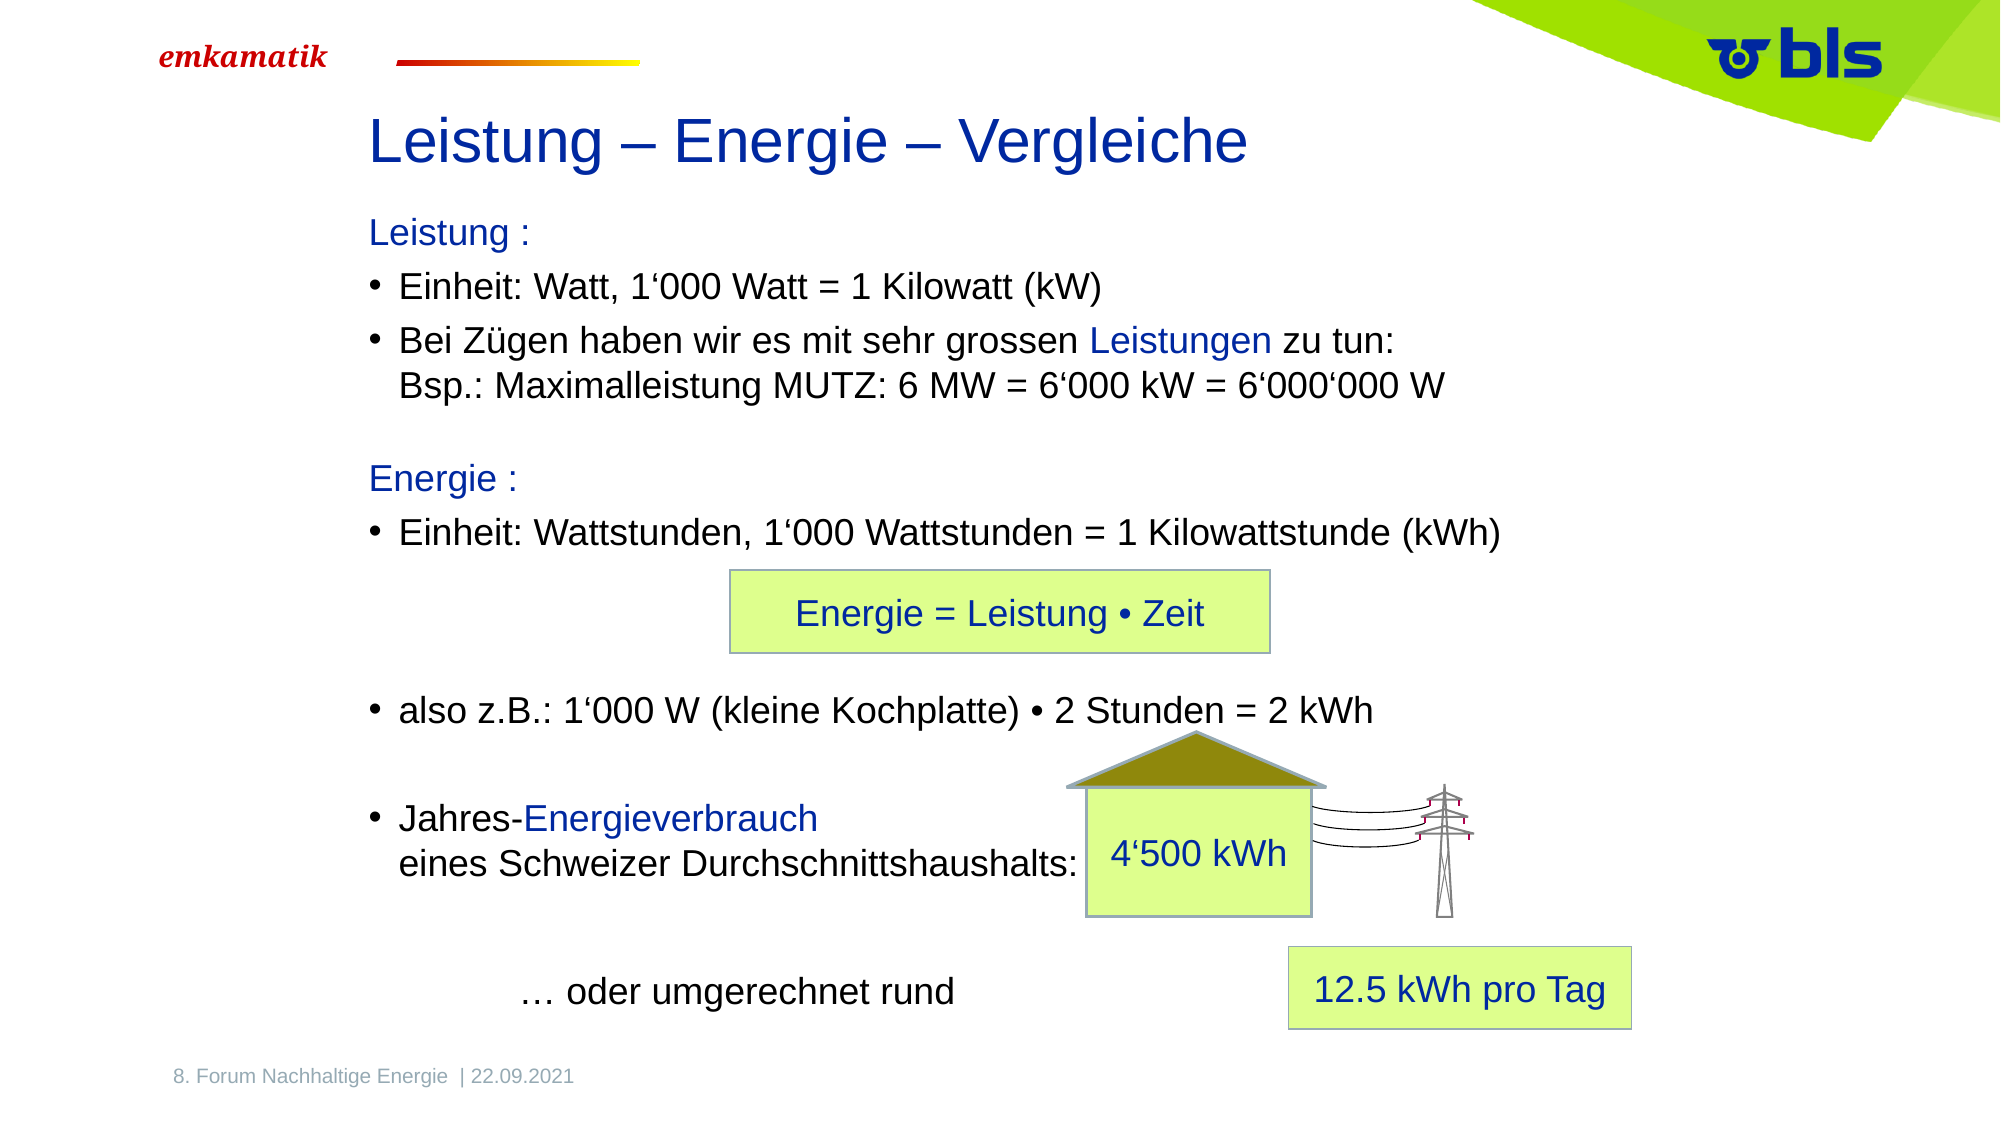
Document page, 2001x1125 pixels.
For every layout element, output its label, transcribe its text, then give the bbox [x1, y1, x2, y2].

list Leistung : Einheit: Watt, 1‘000 Watt = 1 Kilowatt (kW) Bei Zügen haben wir es mit sehr grossen Leistungen zu tun: Bsp.: Maximalleistung MUTZ: 6 MW = 6‘000 kW = 6‘000‘000 W Energie : Einheit: Wattstunden, 1‘000 Wattstunden = 1 Kilowattstunde (kWh) also z.B.: 1‘000 W (kleine Kochplatte) • 2 Stunden = 2 kWh Jahres-Energieverbrauch eines Schweizer Durchschnittshaushalts: … oder umgerechnet rund [368, 208, 1627, 1035]
picture [1472, 0, 2001, 142]
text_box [1066, 731, 1475, 917]
text_box 12.5 kWh pro Tag [1627, 945, 1632, 1030]
text_box Energie = Leistung • Zeit [729, 569, 1271, 654]
title Leistung – Energie – Vergleiche [368, 100, 1556, 185]
footer 8. Forum Nachhaltige Energie | 22.09.2021 [173, 1062, 807, 1091]
